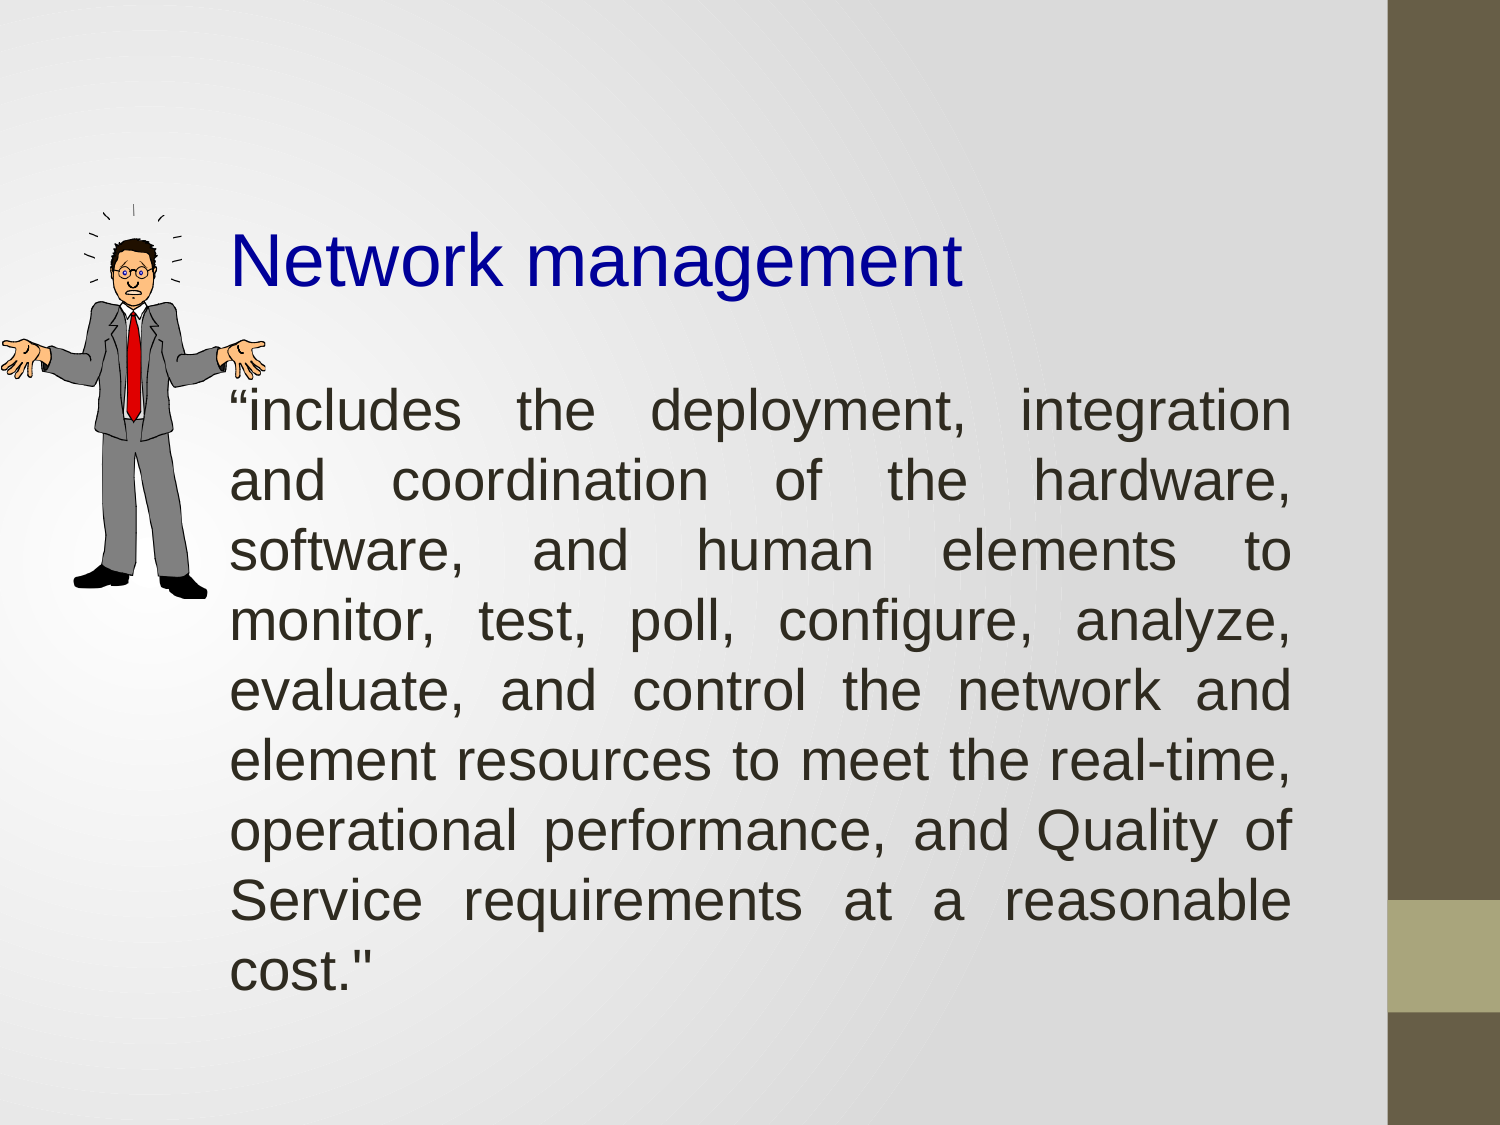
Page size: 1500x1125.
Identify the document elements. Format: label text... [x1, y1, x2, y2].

text_box Network management “includes the deployment, integration and coordination of the hardware, software, and human elements to monitor, test, poll, configure, analyze, evaluate, and control the network and element resources to meet the real-time, operational performance, and Quality of Service requirements at a reasonable cost." [214, 204, 1310, 1010]
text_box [0, 204, 266, 600]
